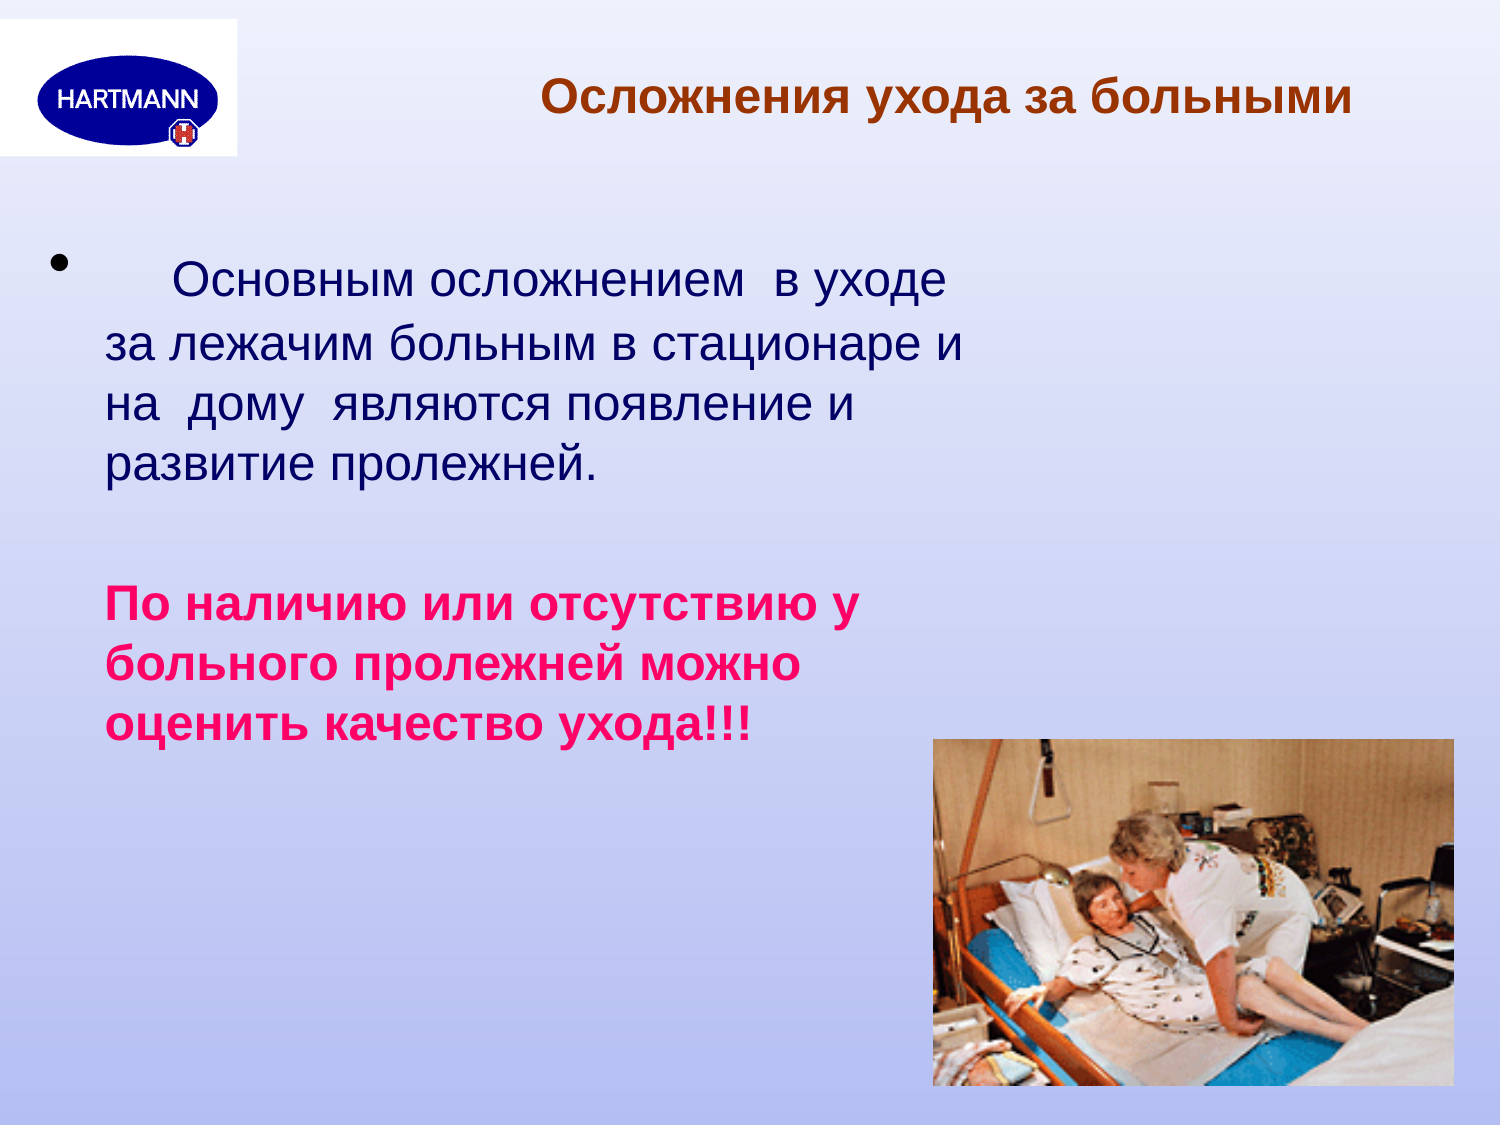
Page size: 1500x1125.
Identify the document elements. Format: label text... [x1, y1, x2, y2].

picture [933, 738, 1455, 1086]
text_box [0, 18, 238, 157]
title Осложнения ухода за больными [412, 75, 1461, 166]
list Основным осложнением в уходе за лежачим больным в стационаре и на дому являются появление и развитие пролежней. По наличию или отсутствию у больного пролежней можно оценить качество ухода!!! [33, 222, 982, 830]
